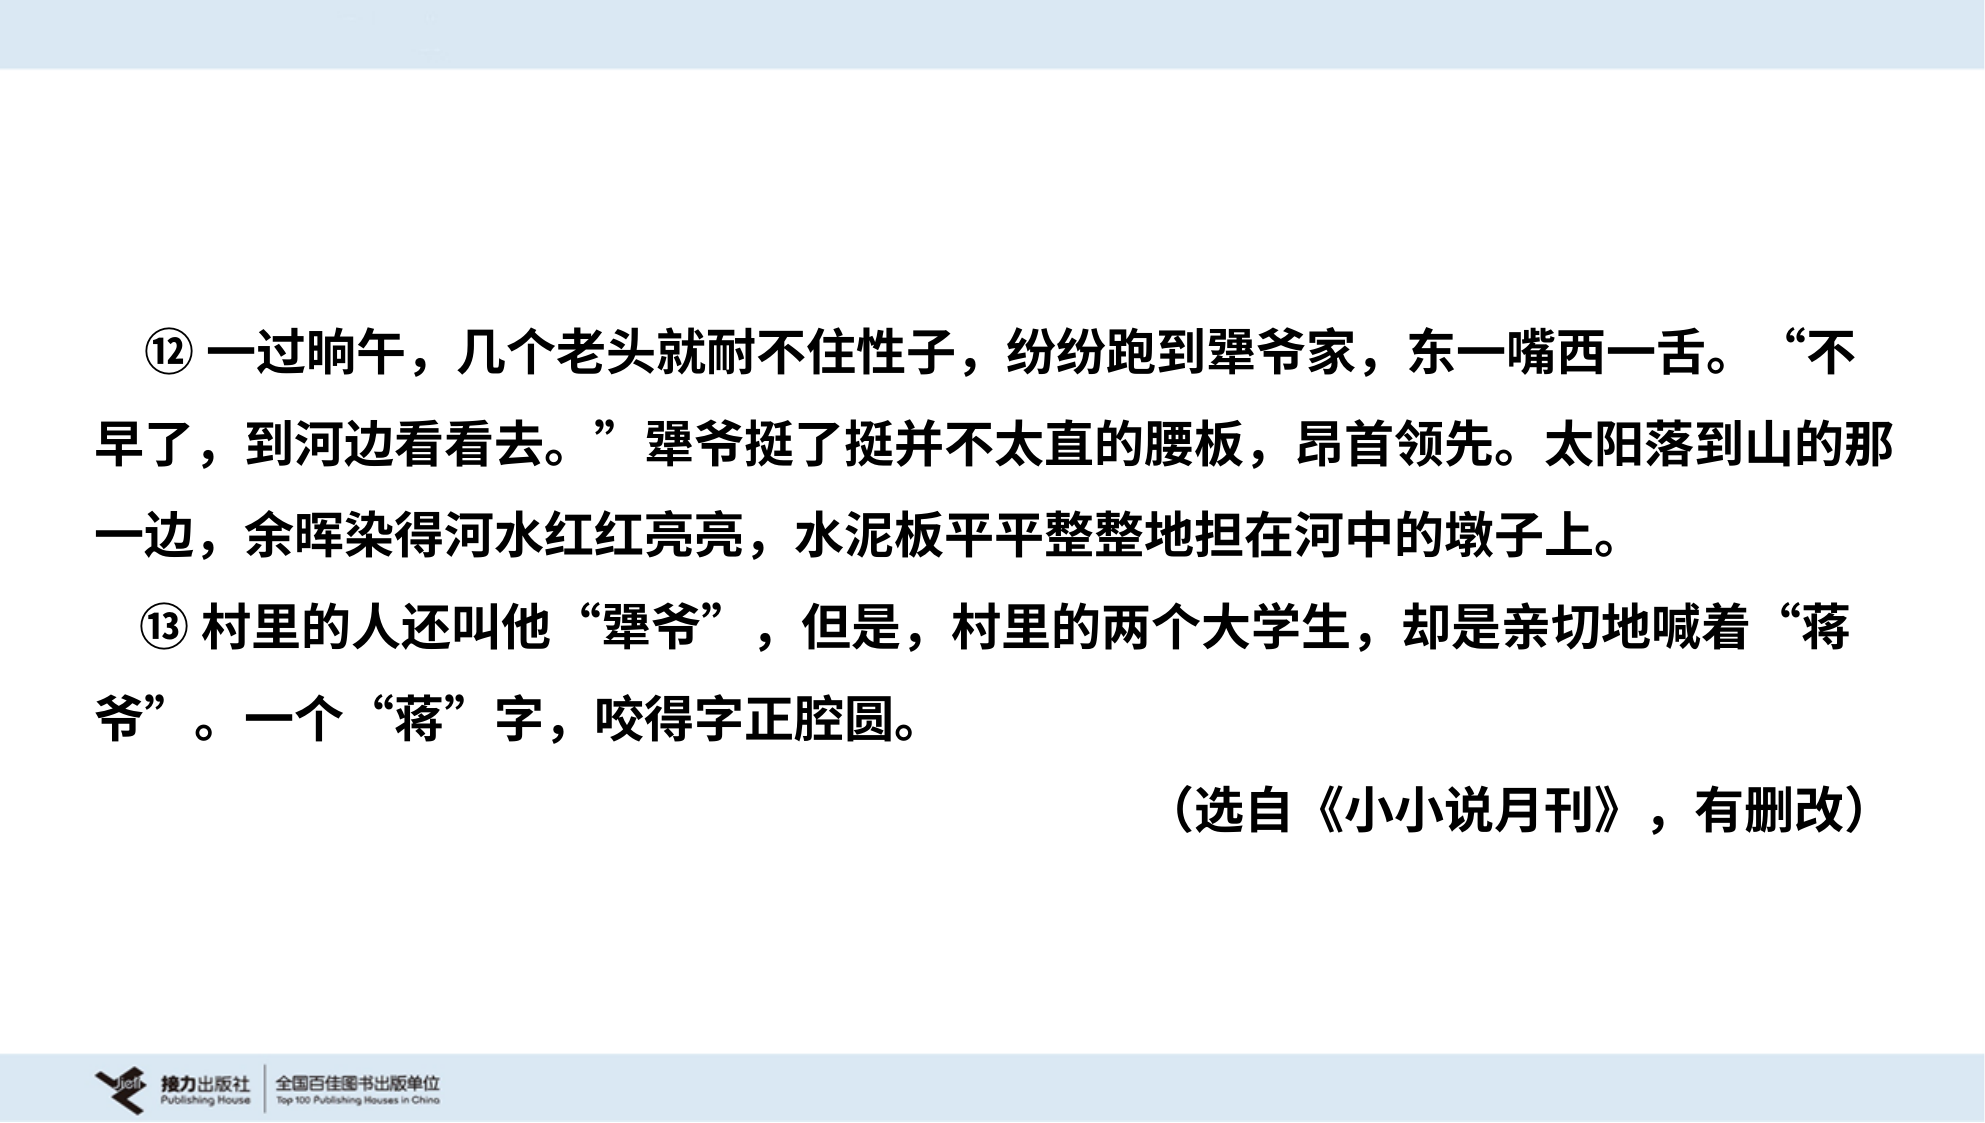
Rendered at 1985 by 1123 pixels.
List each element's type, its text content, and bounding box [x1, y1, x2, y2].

text_box ⑫一过晌午，几个老头就耐不住性子，纷纷跑到犟爷家，东一嘴西一舌。“不 早了，到河边看看去。”犟爷挺了挺并不太直的腰板，昂首领先。太阳落到山的那 一边，余晖染得河水红红亮亮，水泥板平平整整地担在河中的墩子上。 ⑬村里的人还叫他“犟爷”，但是，村里的两个大学生，却是亲切地喊着“蒋 爷”。一个“蒋”字，咬得字正腔圆。 （选自《小小说月刊》，有删改） [94, 288, 1892, 839]
picture [0, 0, 1985, 1122]
